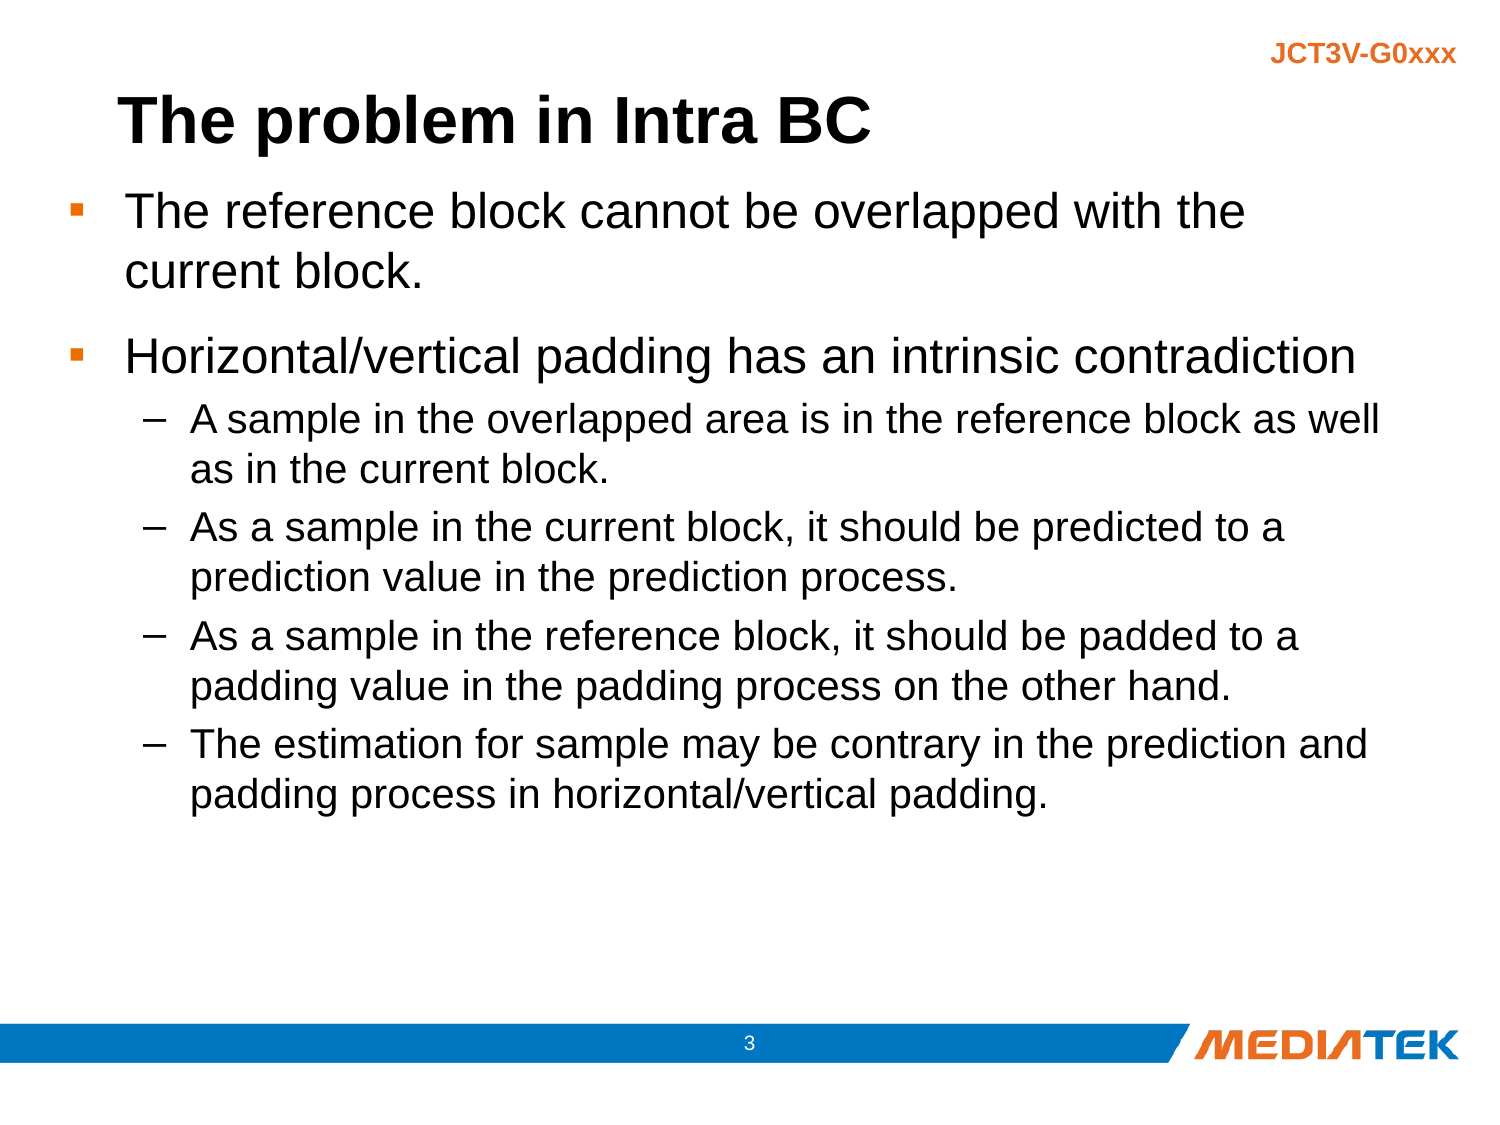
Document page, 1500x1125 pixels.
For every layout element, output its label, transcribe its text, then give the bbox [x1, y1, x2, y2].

picture [0, 1023, 711, 1063]
slide_number 2 [711, 1022, 789, 1090]
list The reference block cannot be overlapped with the current block. Horizontal/vertical padding has an intrinsic contradiction A sample in the overlapped area is in the reference block as well as in the current block. As a sample in the current block, it should be predicted to a prediction value in the prediction process. As a sample in the reference block, it should be padded to a padding value in the padding process on the other hand. The estimation for sample may be contrary in the prediction and padding process in horizontal/vertical padding. [52, 170, 1426, 985]
picture [789, 1023, 1459, 1063]
title The problem in Intra BC [102, 62, 1426, 170]
